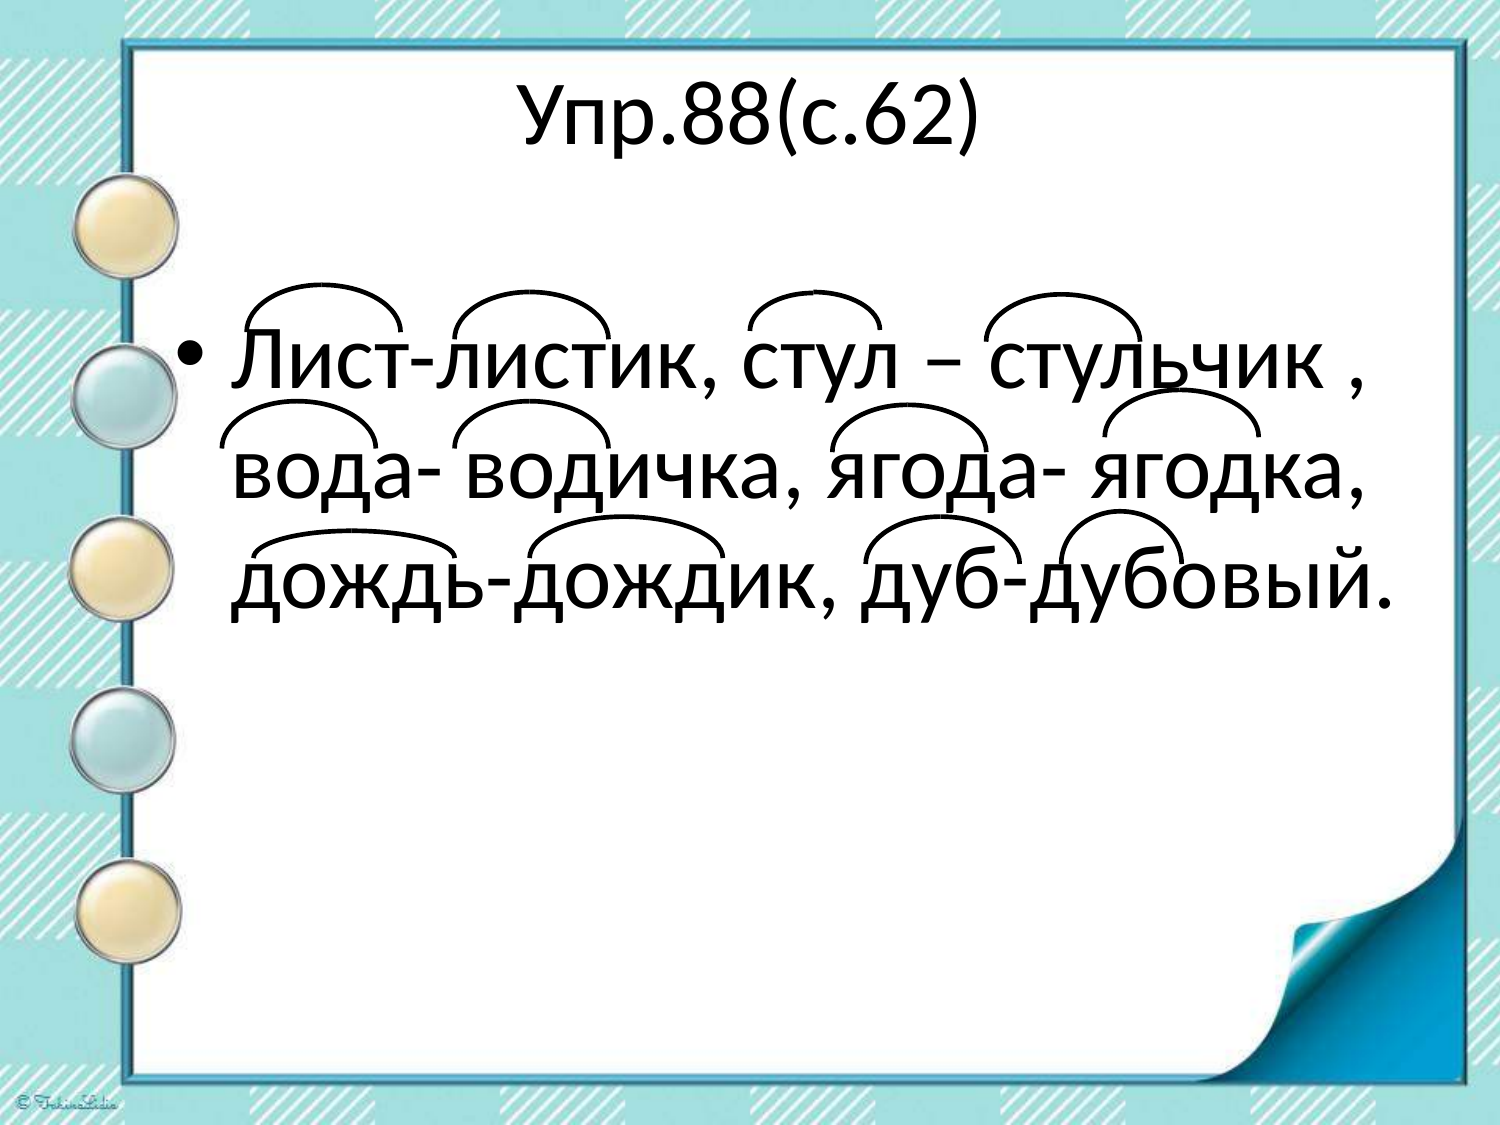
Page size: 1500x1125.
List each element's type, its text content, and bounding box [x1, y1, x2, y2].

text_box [246, 284, 401, 333]
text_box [985, 294, 1141, 342]
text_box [749, 291, 881, 332]
picture [0, 0, 1500, 1125]
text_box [832, 404, 987, 453]
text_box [865, 516, 1020, 565]
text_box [529, 516, 724, 559]
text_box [454, 400, 609, 449]
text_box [221, 400, 377, 449]
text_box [253, 530, 455, 559]
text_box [1060, 511, 1182, 565]
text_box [454, 291, 609, 340]
list Лист-листик, стул – стульчик , вода- водичка, ягода- ягодка, дождь-дождик, дуб-дубовый. [159, 160, 1447, 1005]
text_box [1104, 389, 1259, 438]
title Упр.88(с.62) [75, 45, 1425, 233]
